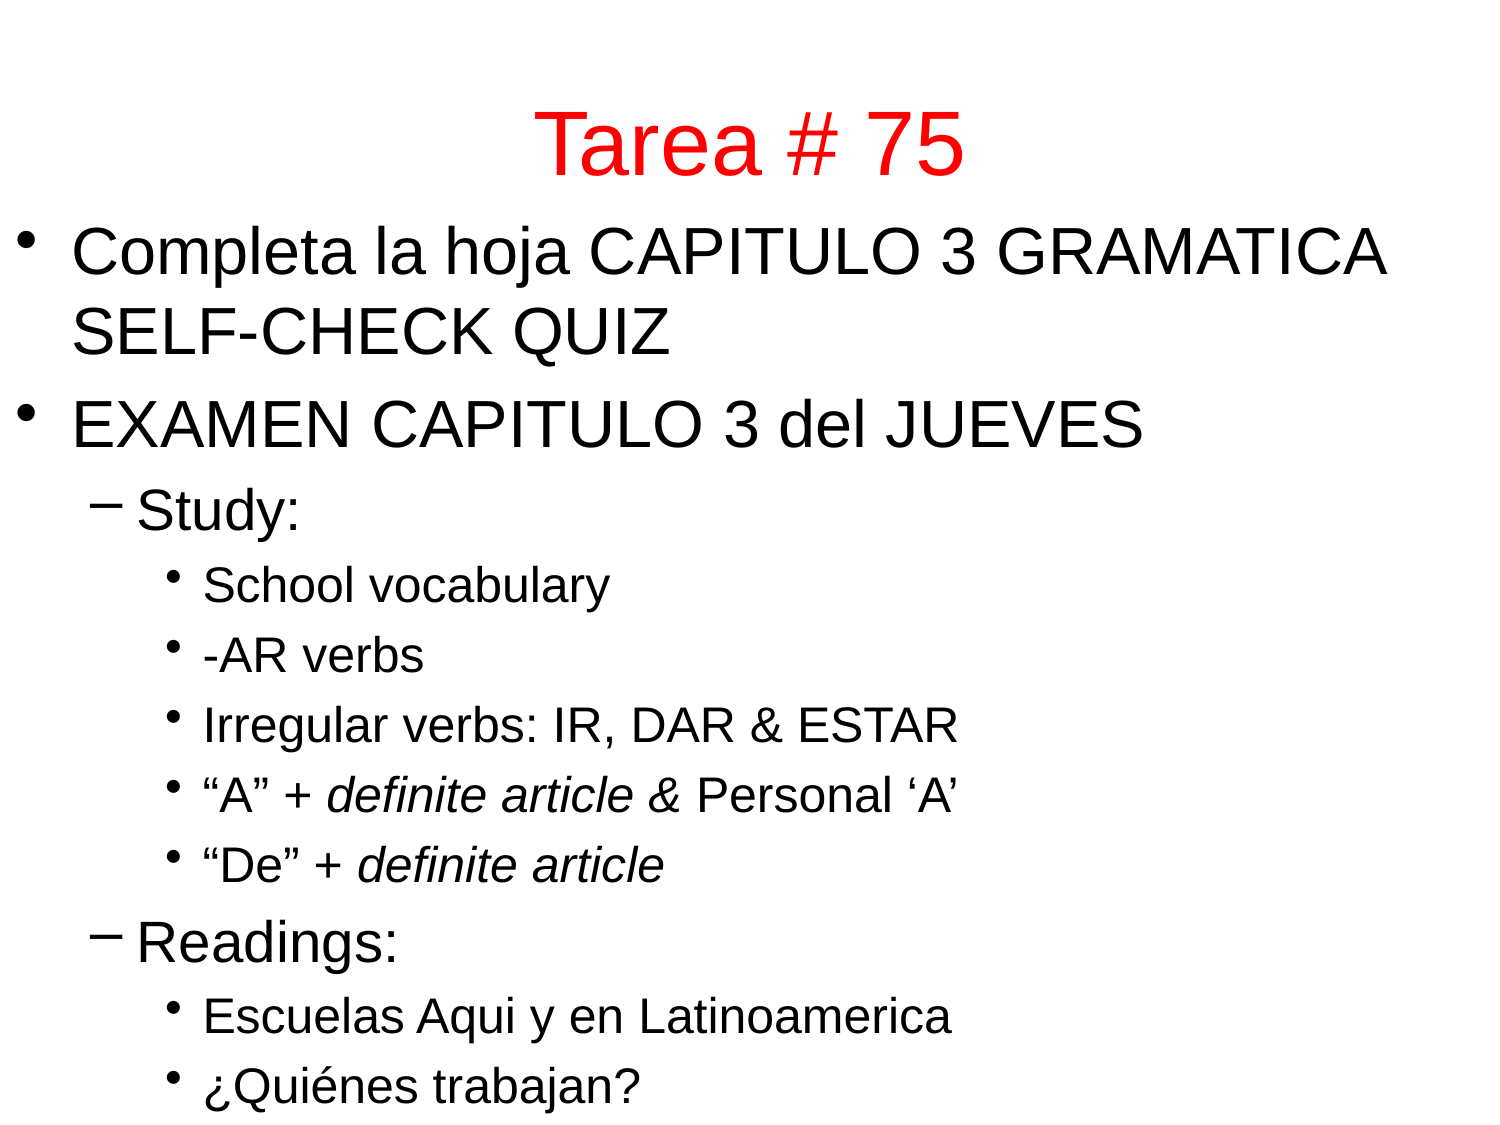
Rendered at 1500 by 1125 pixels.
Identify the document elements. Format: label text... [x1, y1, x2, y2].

title Tarea # 75 [75, 45, 1425, 200]
list Completa la hoja CAPITULO 3 GRAMATICA SELF-CHECK QUIZ EXAMEN CAPITULO 3 del JUEVES Study: School vocabulary -AR verbs Irregular verbs: IR, DAR & ESTAR “A” + definite article & Personal ‘A’ “De” + definite article Readings: Escuelas Aqui y en Latinoamerica ¿Quiénes trabajan? [0, 200, 1500, 943]
